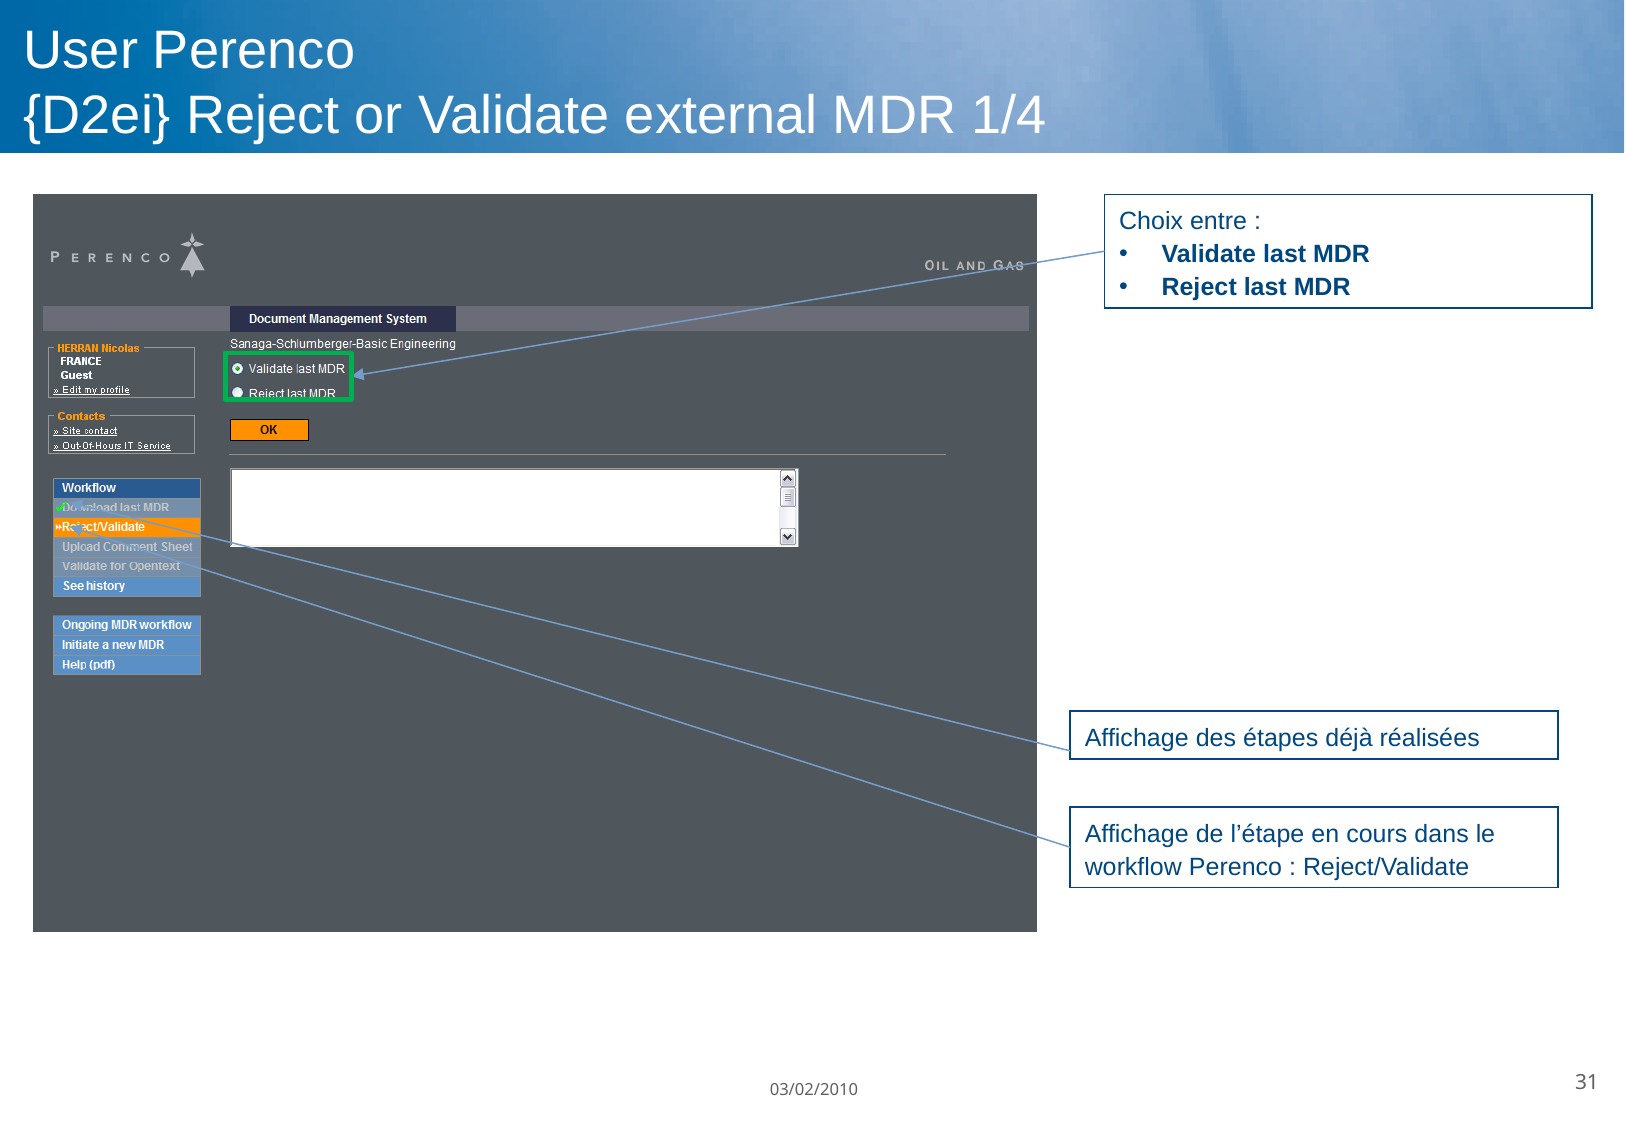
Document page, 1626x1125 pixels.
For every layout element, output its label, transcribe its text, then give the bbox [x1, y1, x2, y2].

slide_number 31 [13, 1060, 1615, 1104]
text_box Affichage des étapes déjà réalisées [1076, 711, 1558, 759]
text_box Choix entre : Validate last MDR Reject last MDR [1104, 194, 1593, 308]
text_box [69, 502, 1071, 752]
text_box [351, 251, 1105, 377]
text_box Affichage de l’étape en cours dans le workflow Perenco : Reject/Validate [1070, 806, 1558, 888]
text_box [69, 757, 1071, 847]
footer 03/02/2010 [14, 1070, 1615, 1104]
title User Perenco {D2ei} Reject or Validate external MDR 1/4 [0, 0, 1625, 153]
picture [33, 194, 1037, 933]
